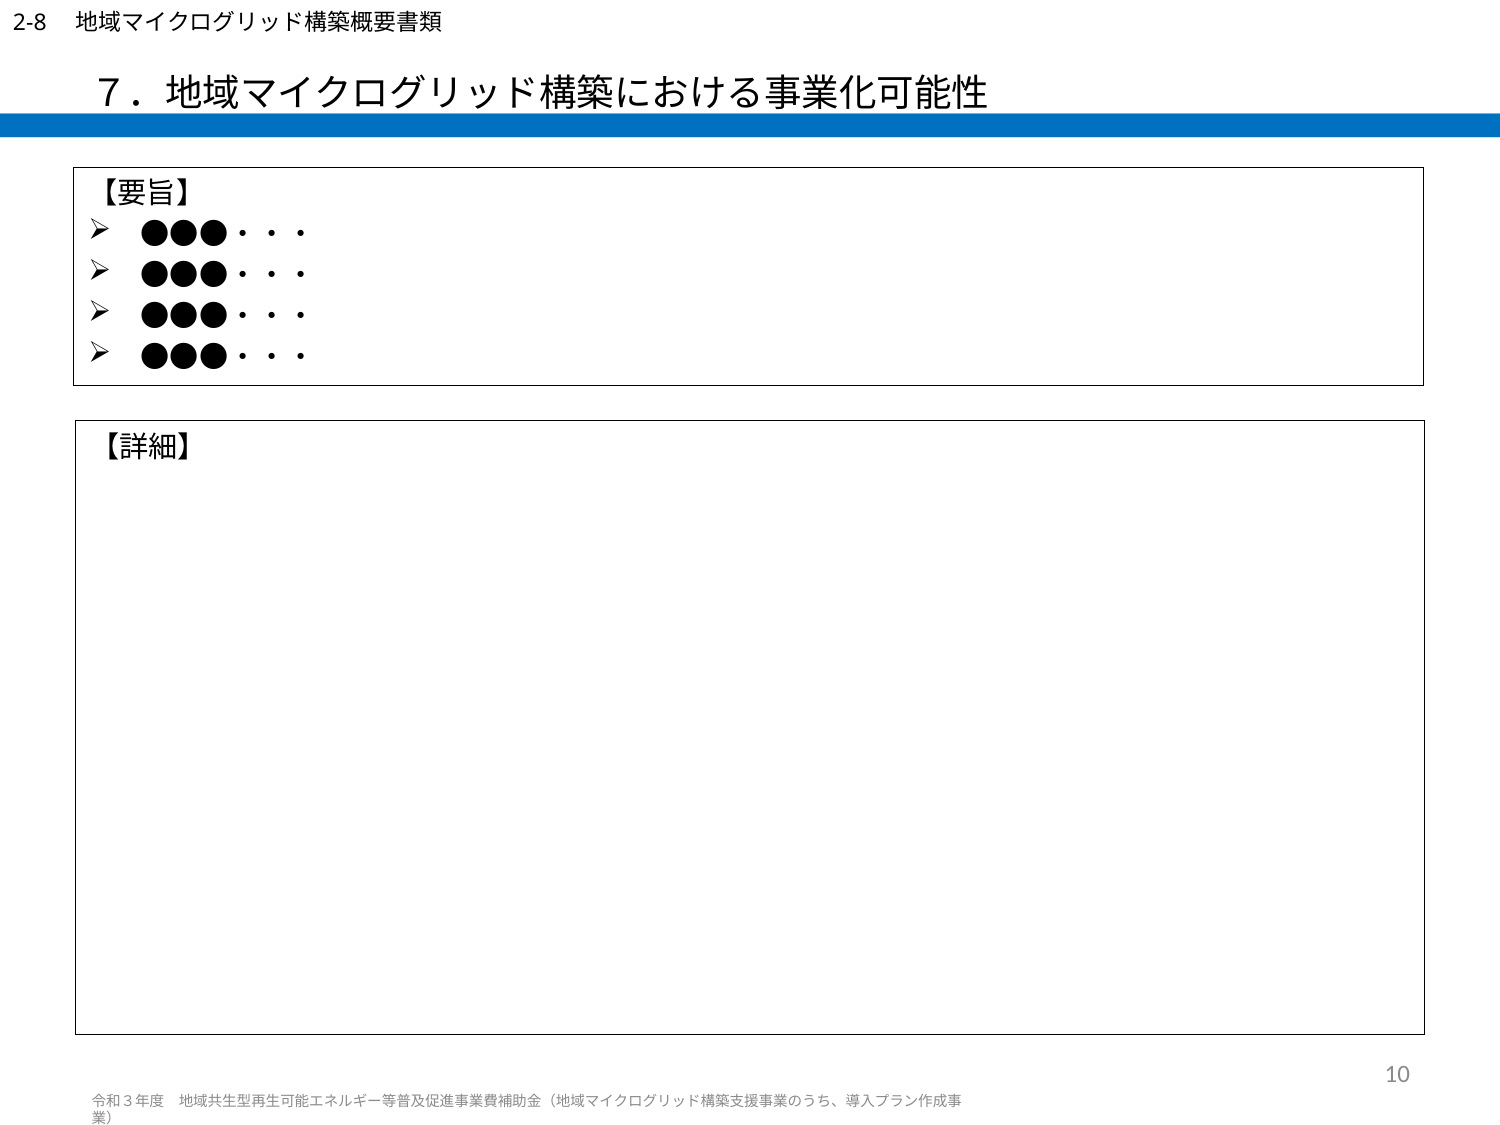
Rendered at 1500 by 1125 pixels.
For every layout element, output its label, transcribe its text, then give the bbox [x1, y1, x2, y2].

list 【要旨】 ●●●・・・ ●●●・・・ ●●●・・・ ●●●・・・ [73, 167, 1424, 386]
text_box 2-8 地域マイクログリッド構築概要書類 [0, 0, 467, 61]
text_box [0, 113, 1500, 138]
list 【詳細】 [75, 420, 1425, 1035]
title ７．地域マイクログリッド構築における事業化可能性 [75, 45, 1425, 113]
slide_number 10 [1074, 1042, 1425, 1103]
